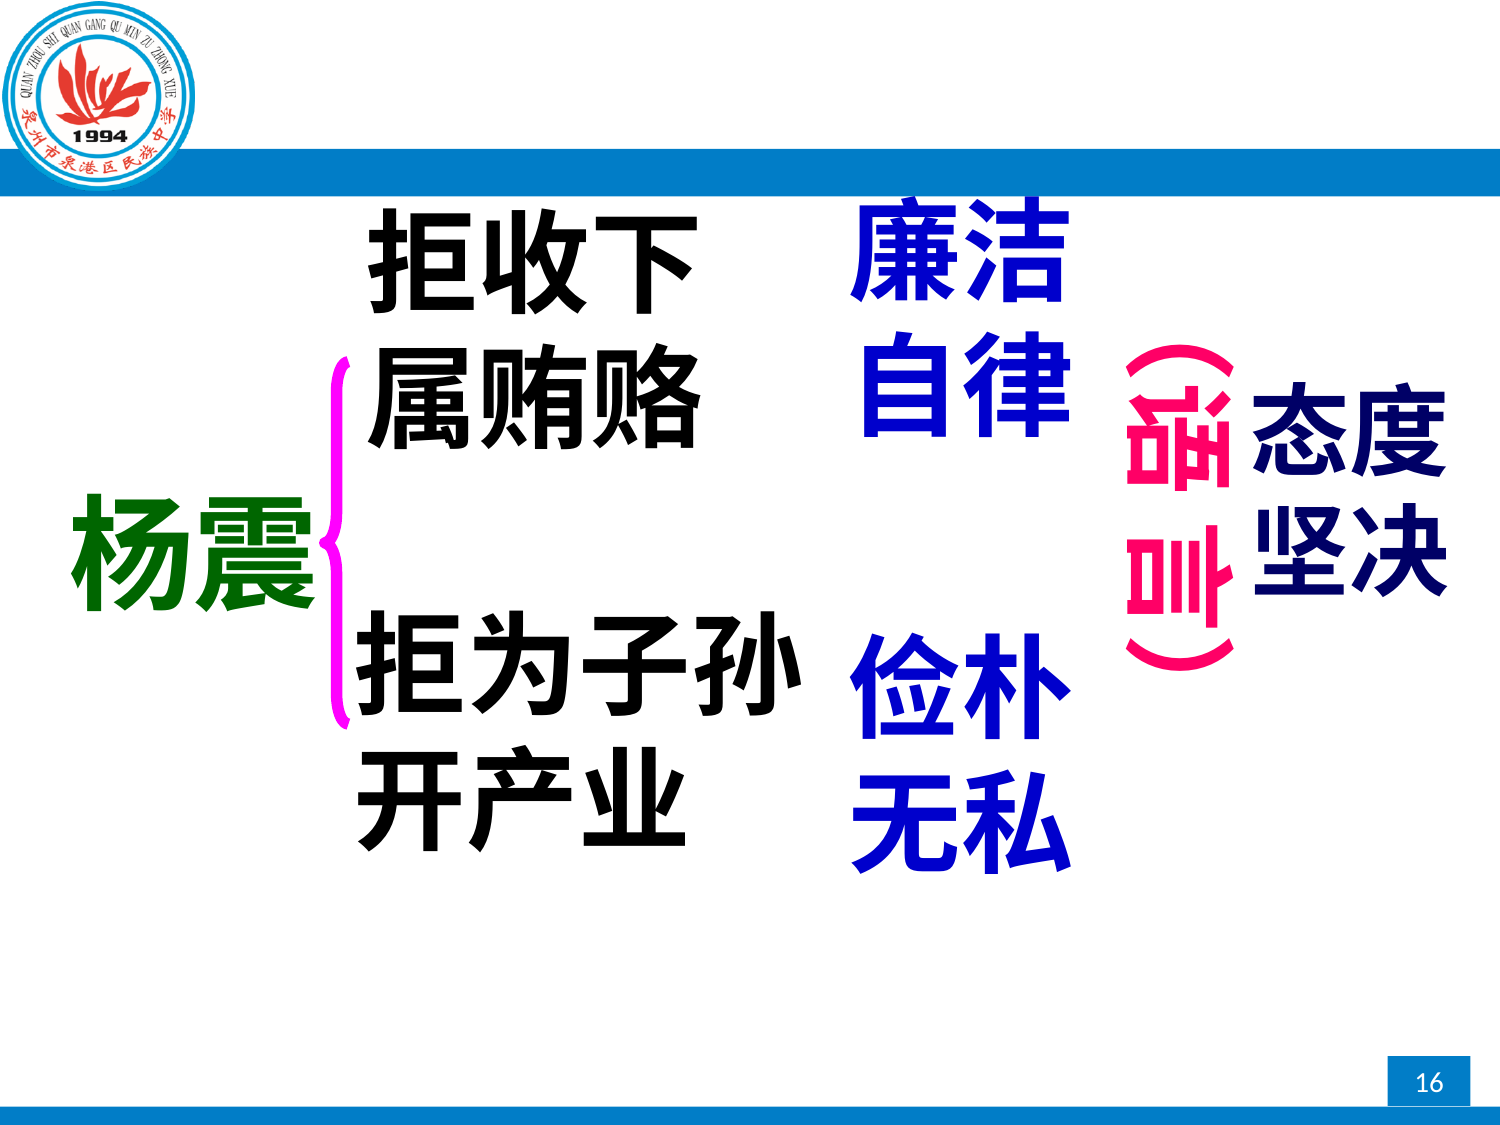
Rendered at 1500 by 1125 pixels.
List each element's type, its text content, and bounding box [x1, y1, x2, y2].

picture [120, 114, 195, 191]
text_box 俭朴 无私 [834, 609, 1089, 895]
text_box （语 言） [1092, 255, 1258, 744]
picture [2, 107, 78, 191]
text_box 杨震 [53, 467, 334, 633]
text_box 拒为子孙 开产业 [338, 586, 819, 871]
picture [110, 1, 195, 79]
text_box 态度 坚决 [1234, 361, 1465, 617]
text_box 廉洁 自律 [834, 172, 1089, 458]
text_box [324, 361, 349, 709]
picture [9, 6, 189, 186]
picture [2, 1, 88, 86]
text_box 拒收下 属贿赂 [350, 184, 718, 470]
